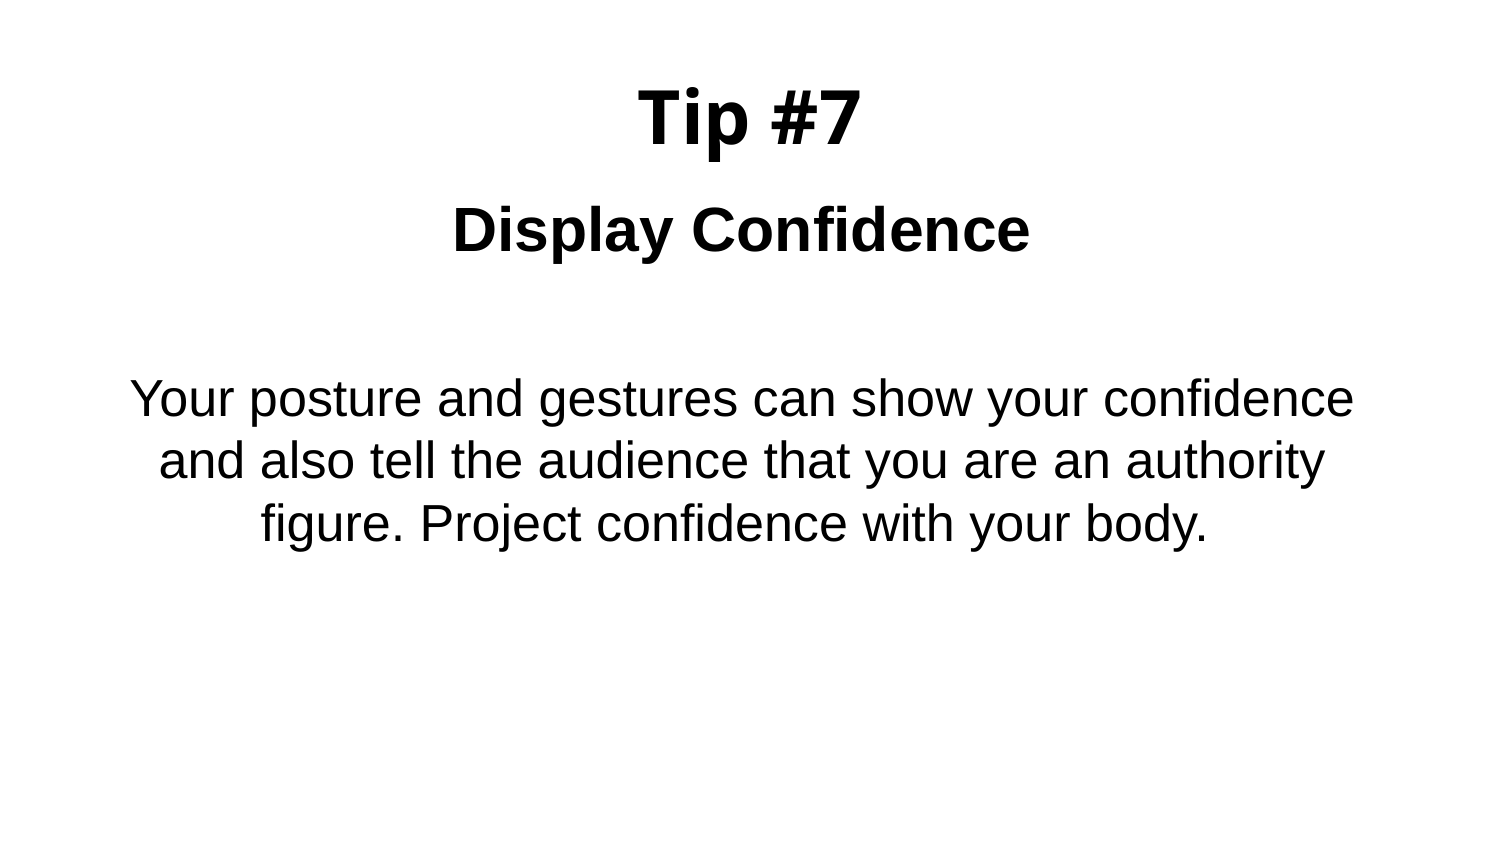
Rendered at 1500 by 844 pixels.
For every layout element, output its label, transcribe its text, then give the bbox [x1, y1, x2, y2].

title Tip #7 [75, 33, 1425, 175]
list Display Confidence Your posture and gestures can show your confidence and also tell the audience that you are an authority figure. Project confidence with your body. [67, 86, 1418, 781]
